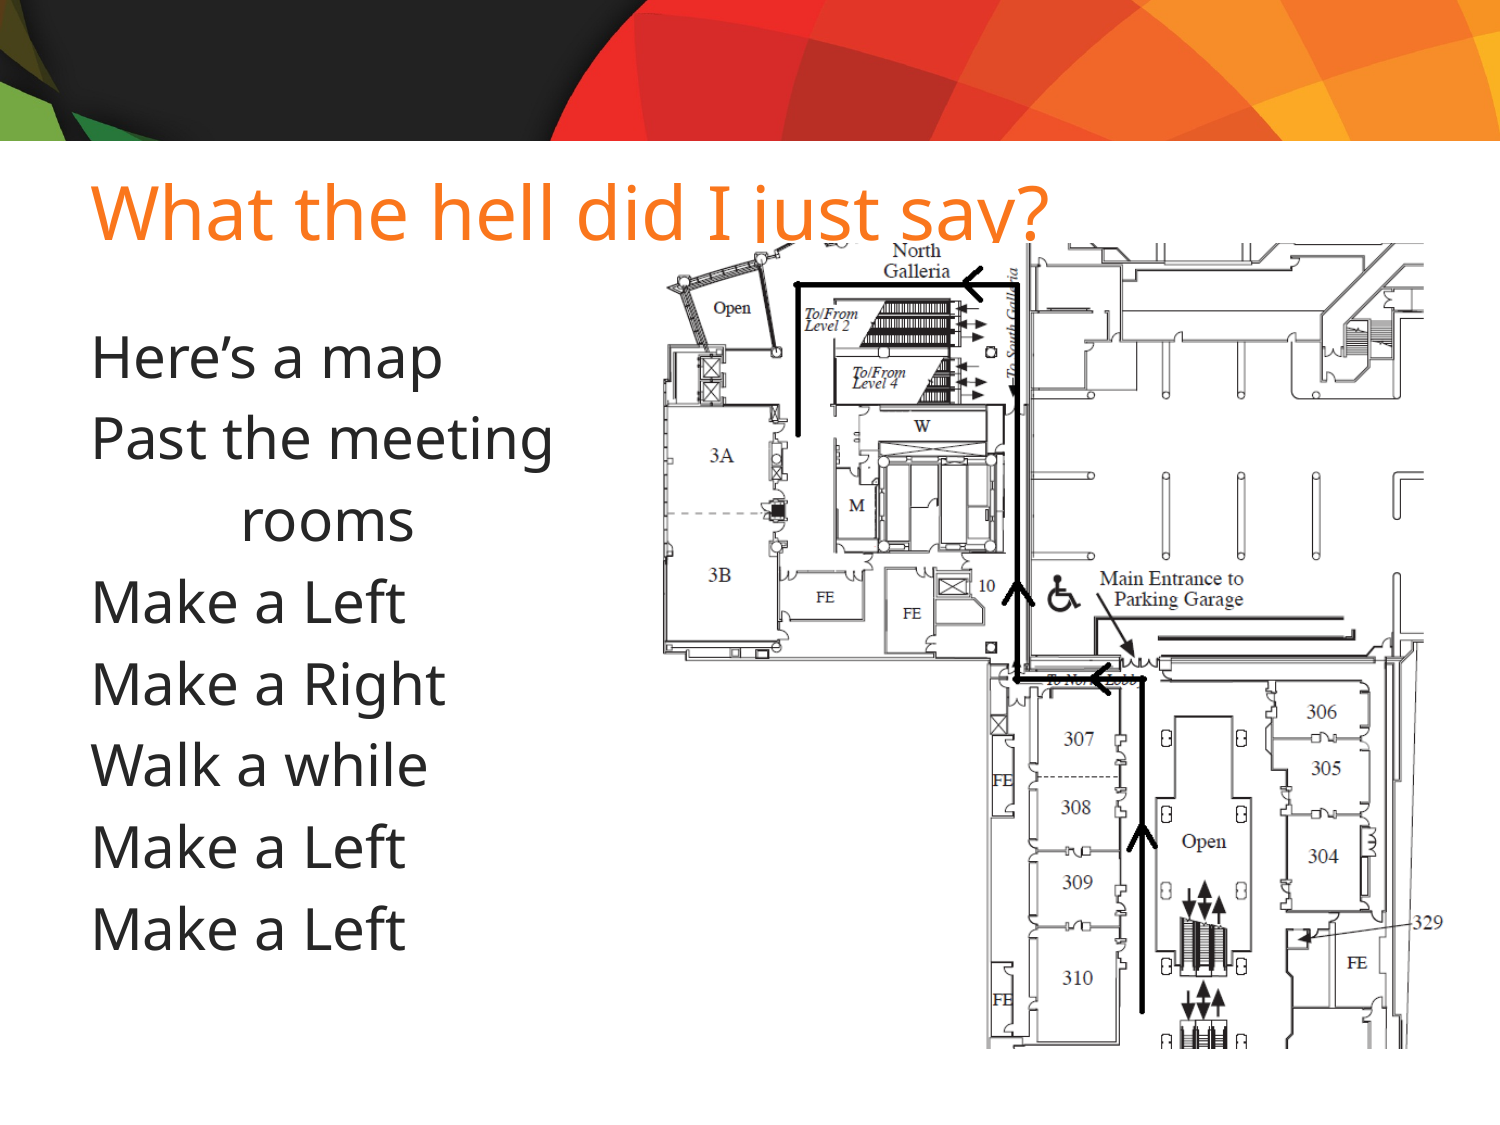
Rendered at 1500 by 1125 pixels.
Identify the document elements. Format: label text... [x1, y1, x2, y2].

list Here’s a map Past the meeting rooms Make a Left Make a Right Walk a while Make a Left Make a Left [75, 312, 632, 1013]
picture [637, 243, 1453, 1049]
picture [0, 0, 1500, 141]
title What the hell did I just say? [75, 174, 1425, 288]
